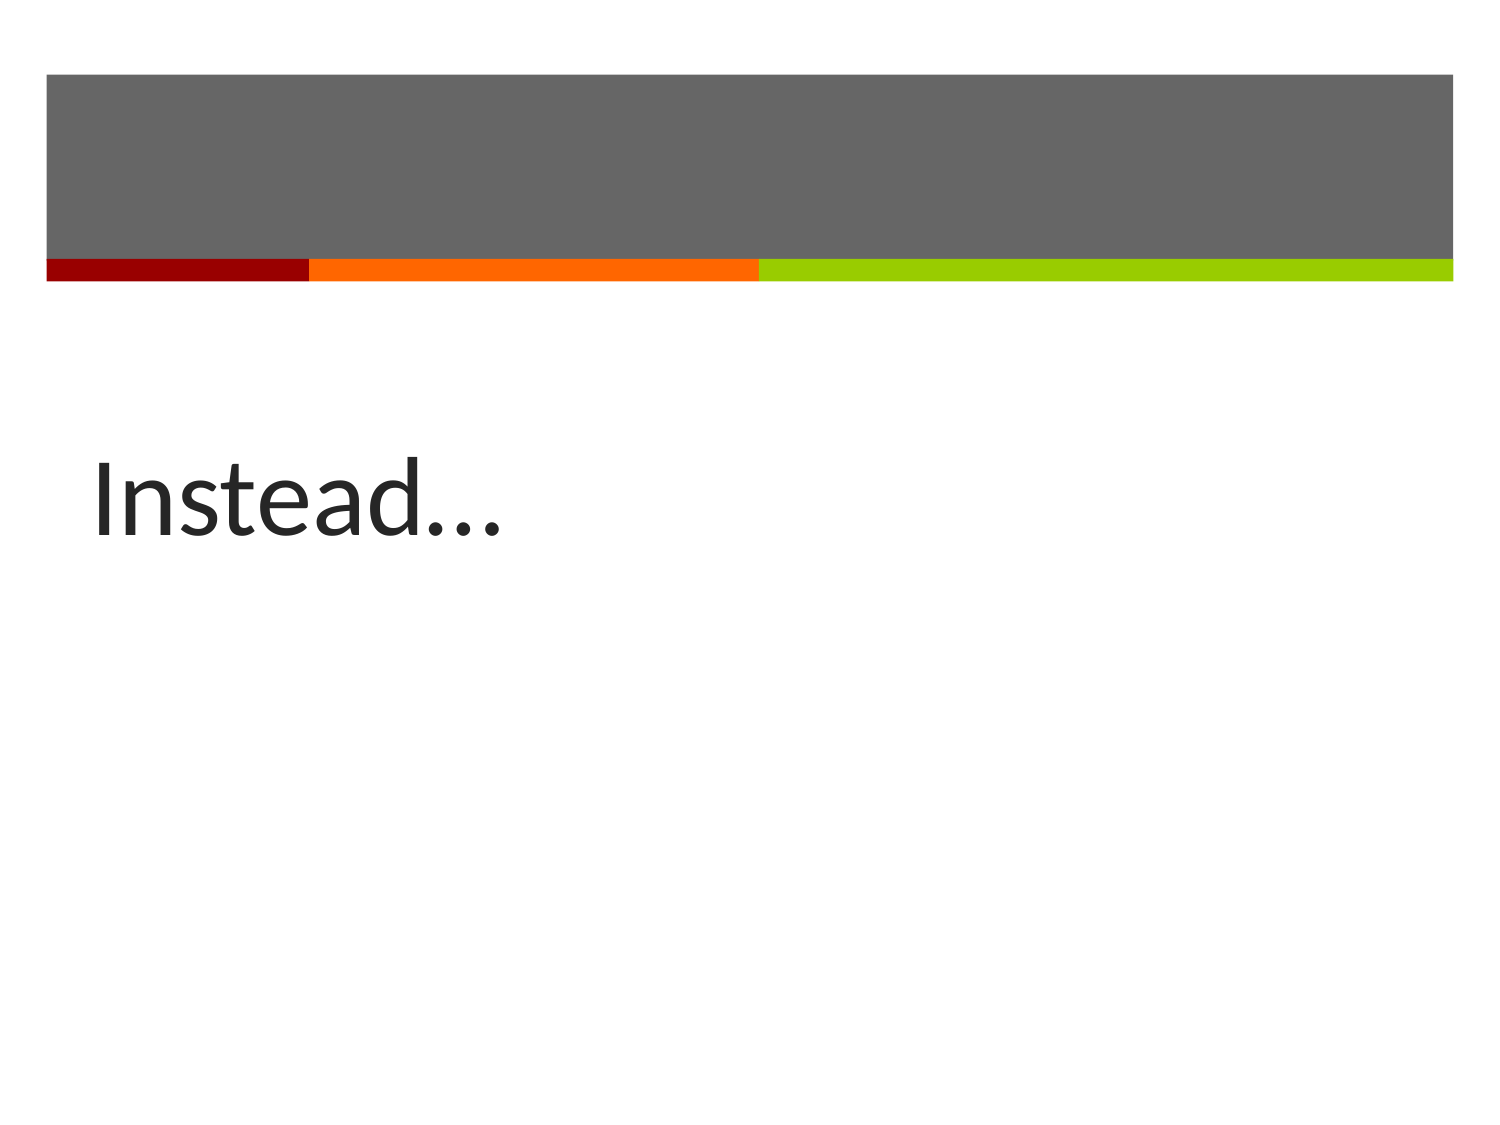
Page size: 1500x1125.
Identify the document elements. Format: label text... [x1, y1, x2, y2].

list Instead… [75, 62, 1425, 1005]
